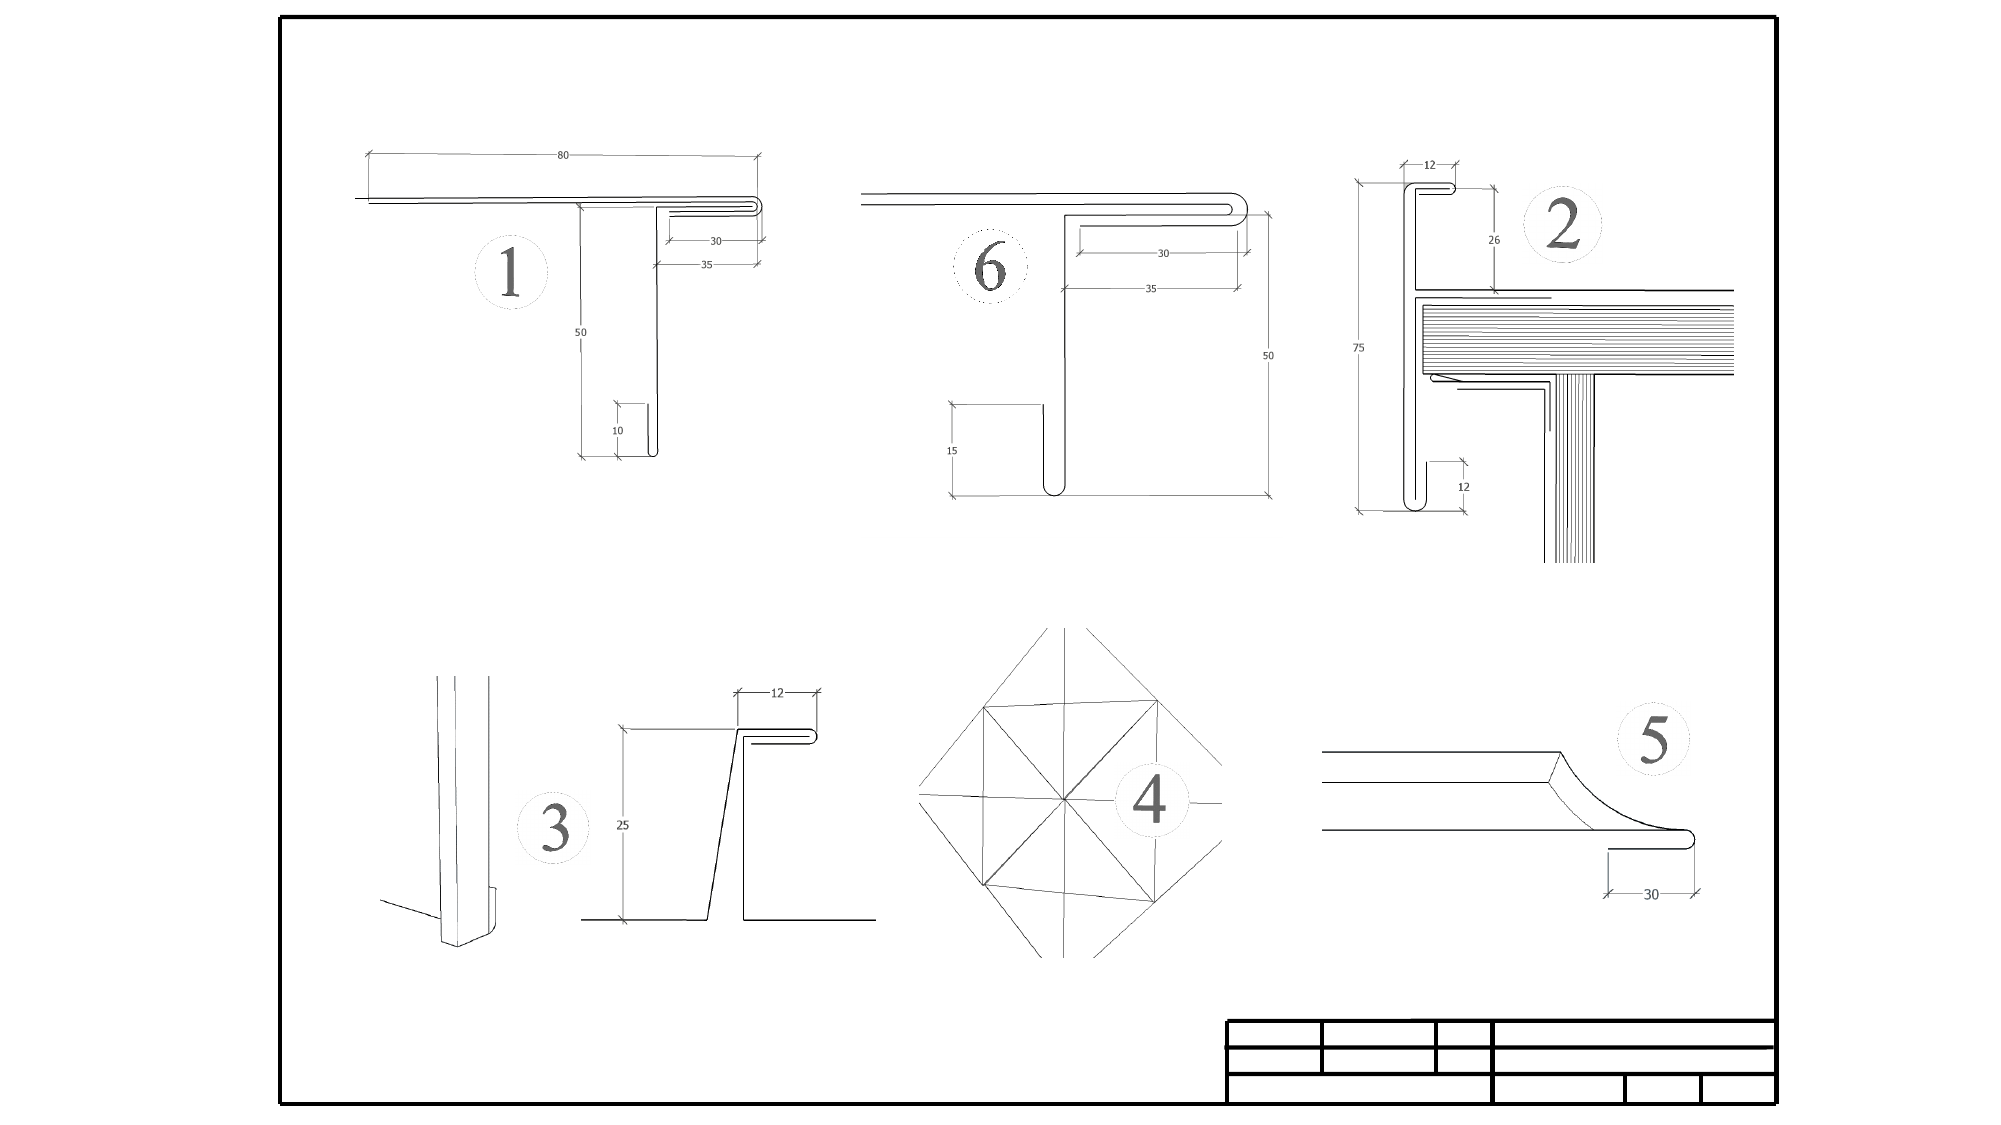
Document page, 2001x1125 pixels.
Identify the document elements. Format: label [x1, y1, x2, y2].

picture [1308, 154, 1734, 563]
picture [1321, 701, 1708, 907]
picture [355, 141, 774, 469]
picture [515, 677, 876, 961]
picture [919, 628, 1222, 958]
picture [861, 161, 1283, 538]
picture [380, 676, 504, 955]
